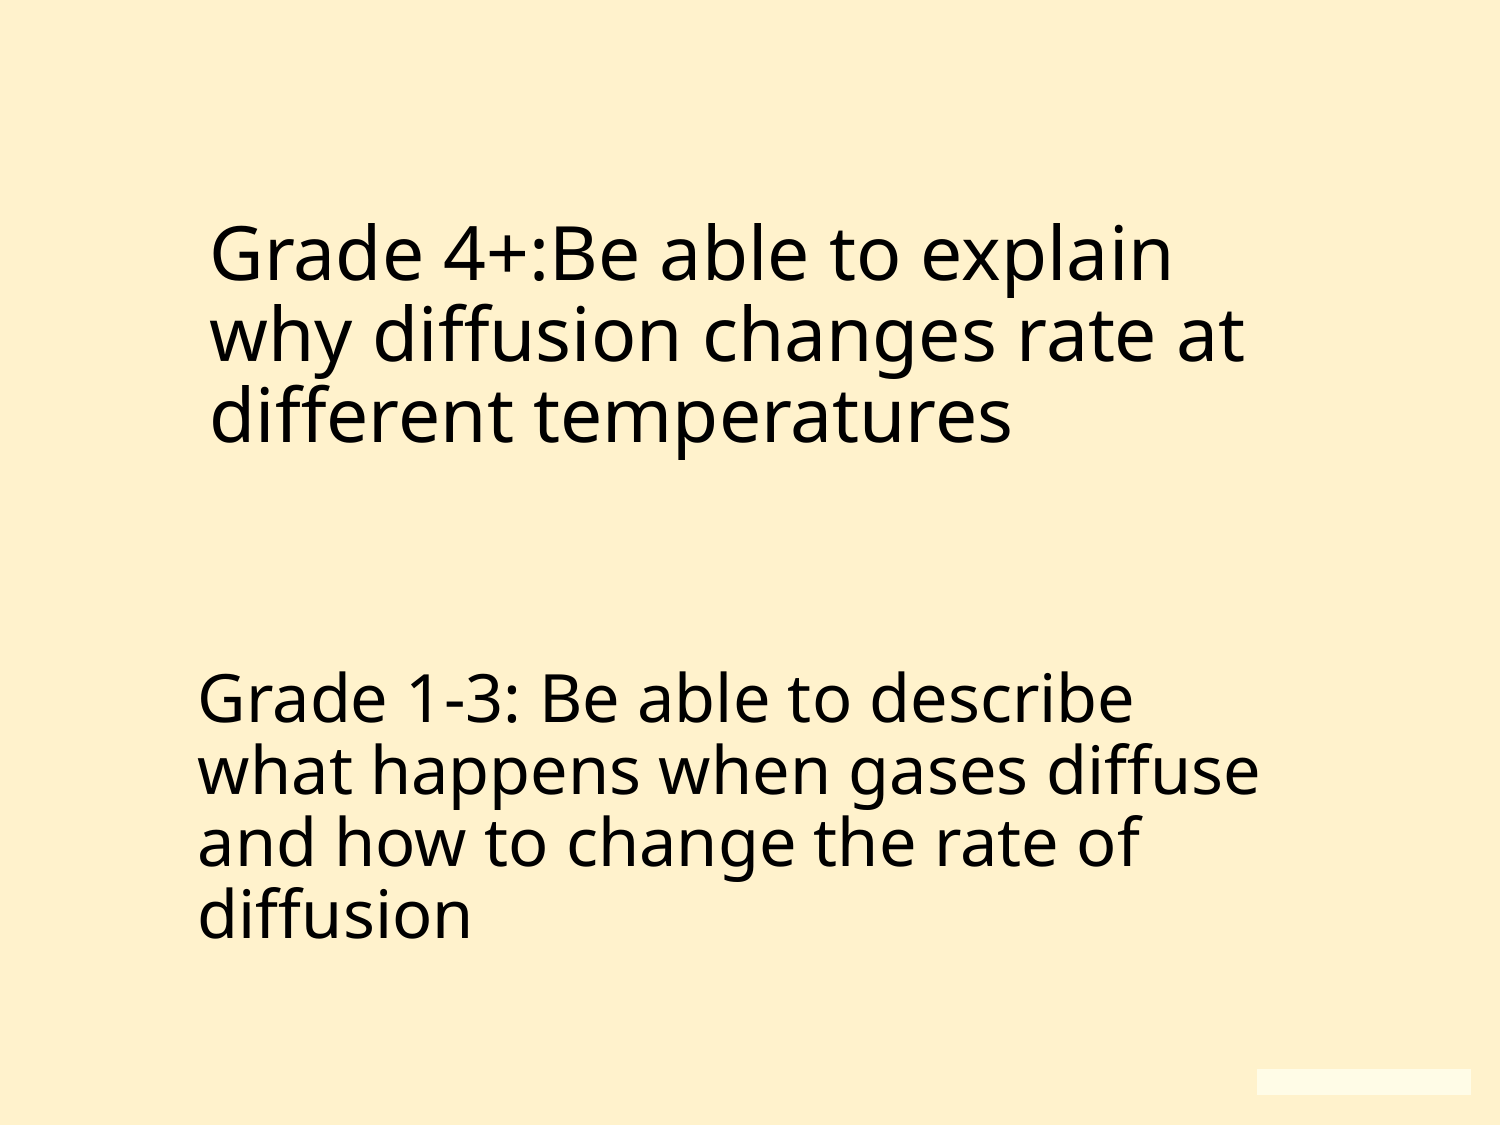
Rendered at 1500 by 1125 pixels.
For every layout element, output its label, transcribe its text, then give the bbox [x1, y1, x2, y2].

list Grade 4+:Be able to explain why diffusion changes rate at different temperatures [194, 208, 1317, 528]
list Grade 1-3: Be able to describe what happens when gases diffuse and how to change the rate of diffusion [183, 656, 1317, 965]
text_box [1257, 1069, 1471, 1095]
